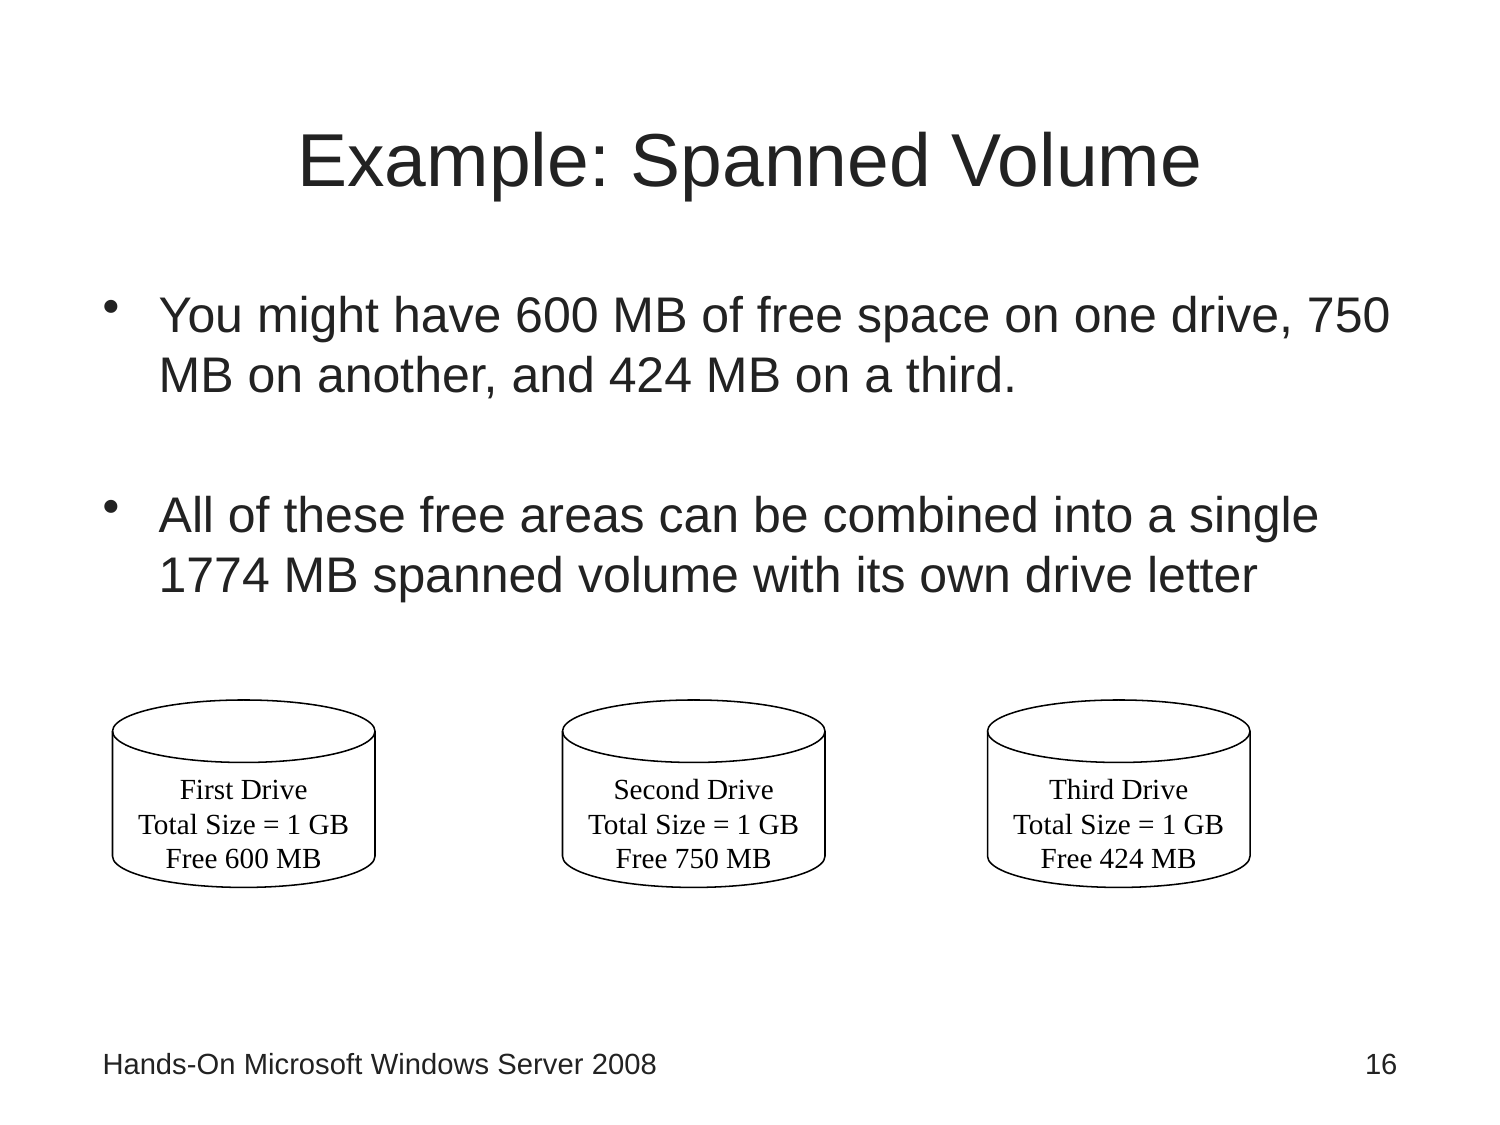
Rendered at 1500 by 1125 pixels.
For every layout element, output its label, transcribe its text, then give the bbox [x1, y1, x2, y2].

footer Hands-On Microsoft Windows Server 2008 [87, 1037, 1051, 1101]
text_box First Drive Total Size = 1 GB Free 600 MB [112, 699, 376, 888]
text_box Third Drive Total Size = 1 GB Free 424 MB [987, 699, 1251, 888]
title Example: Spanned Volume [87, 62, 1413, 251]
text_box Second Drive Total Size = 1 GB Free 750 MB [562, 699, 826, 888]
slide_number 16 [1074, 1037, 1413, 1101]
list You might have 600 MB of free space on one drive, 750 MB on another, and 424 MB on a third. All of these free areas can be combined into a single 1774 MB spanned volume with its own drive letter [87, 274, 1413, 1026]
